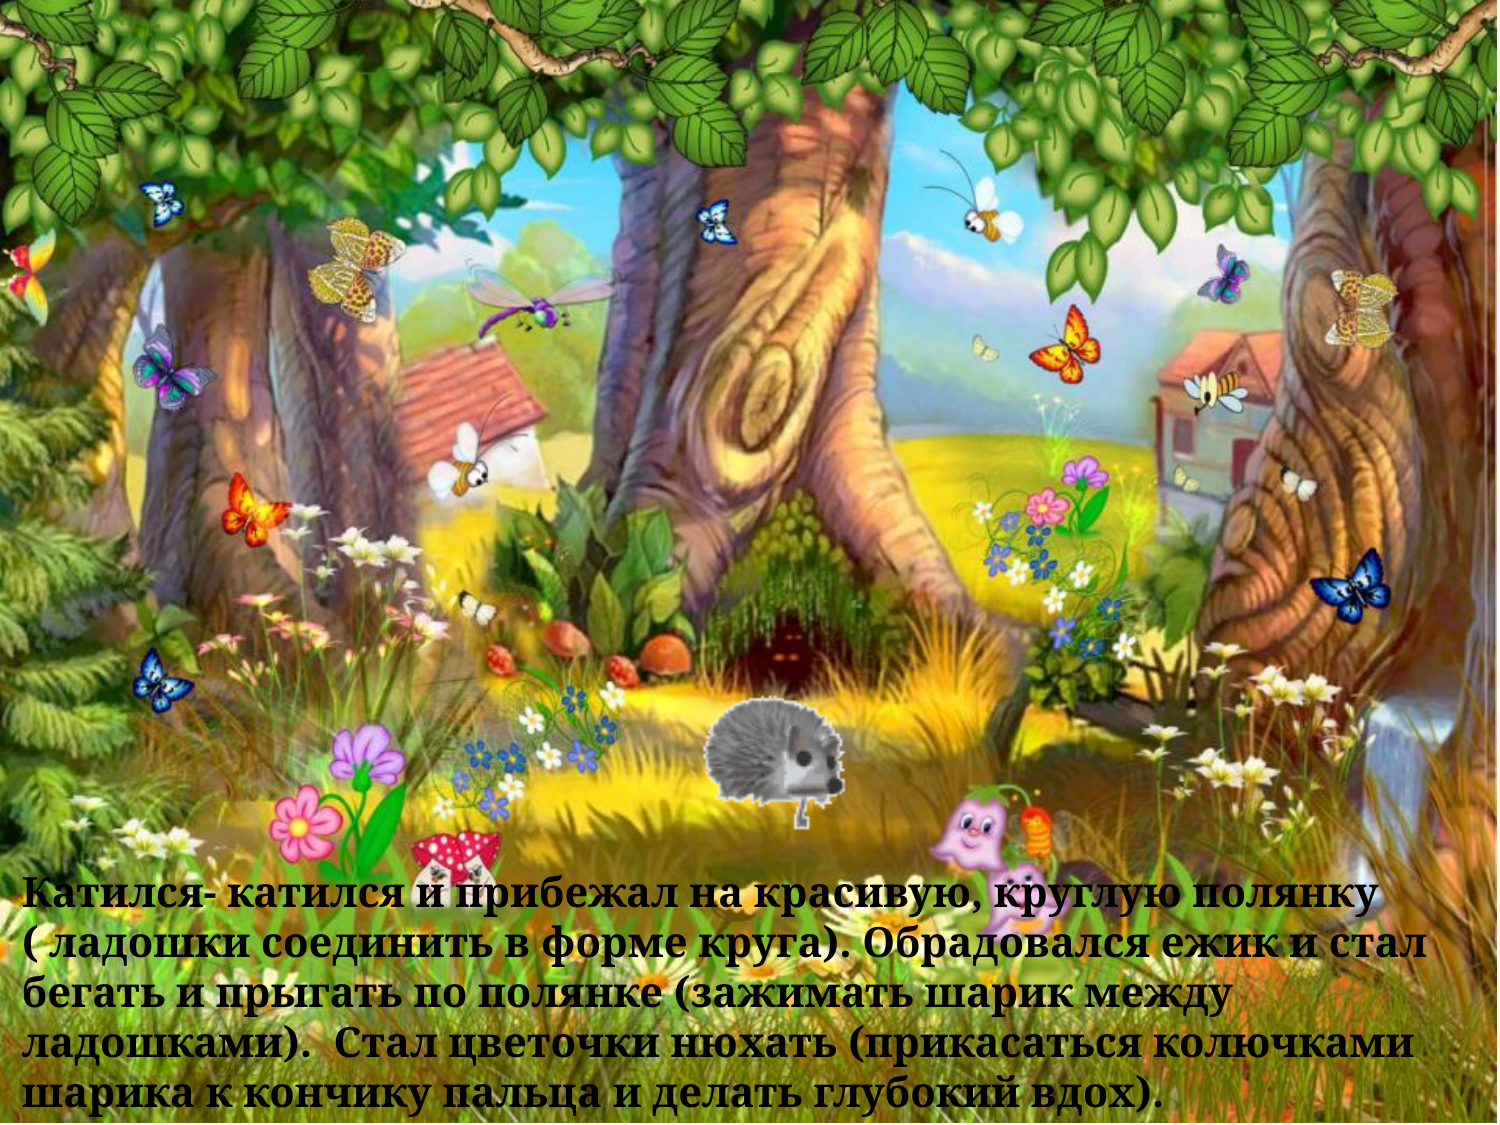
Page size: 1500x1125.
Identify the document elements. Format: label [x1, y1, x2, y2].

picture [679, 679, 868, 850]
list [0, 0, 1497, 1123]
